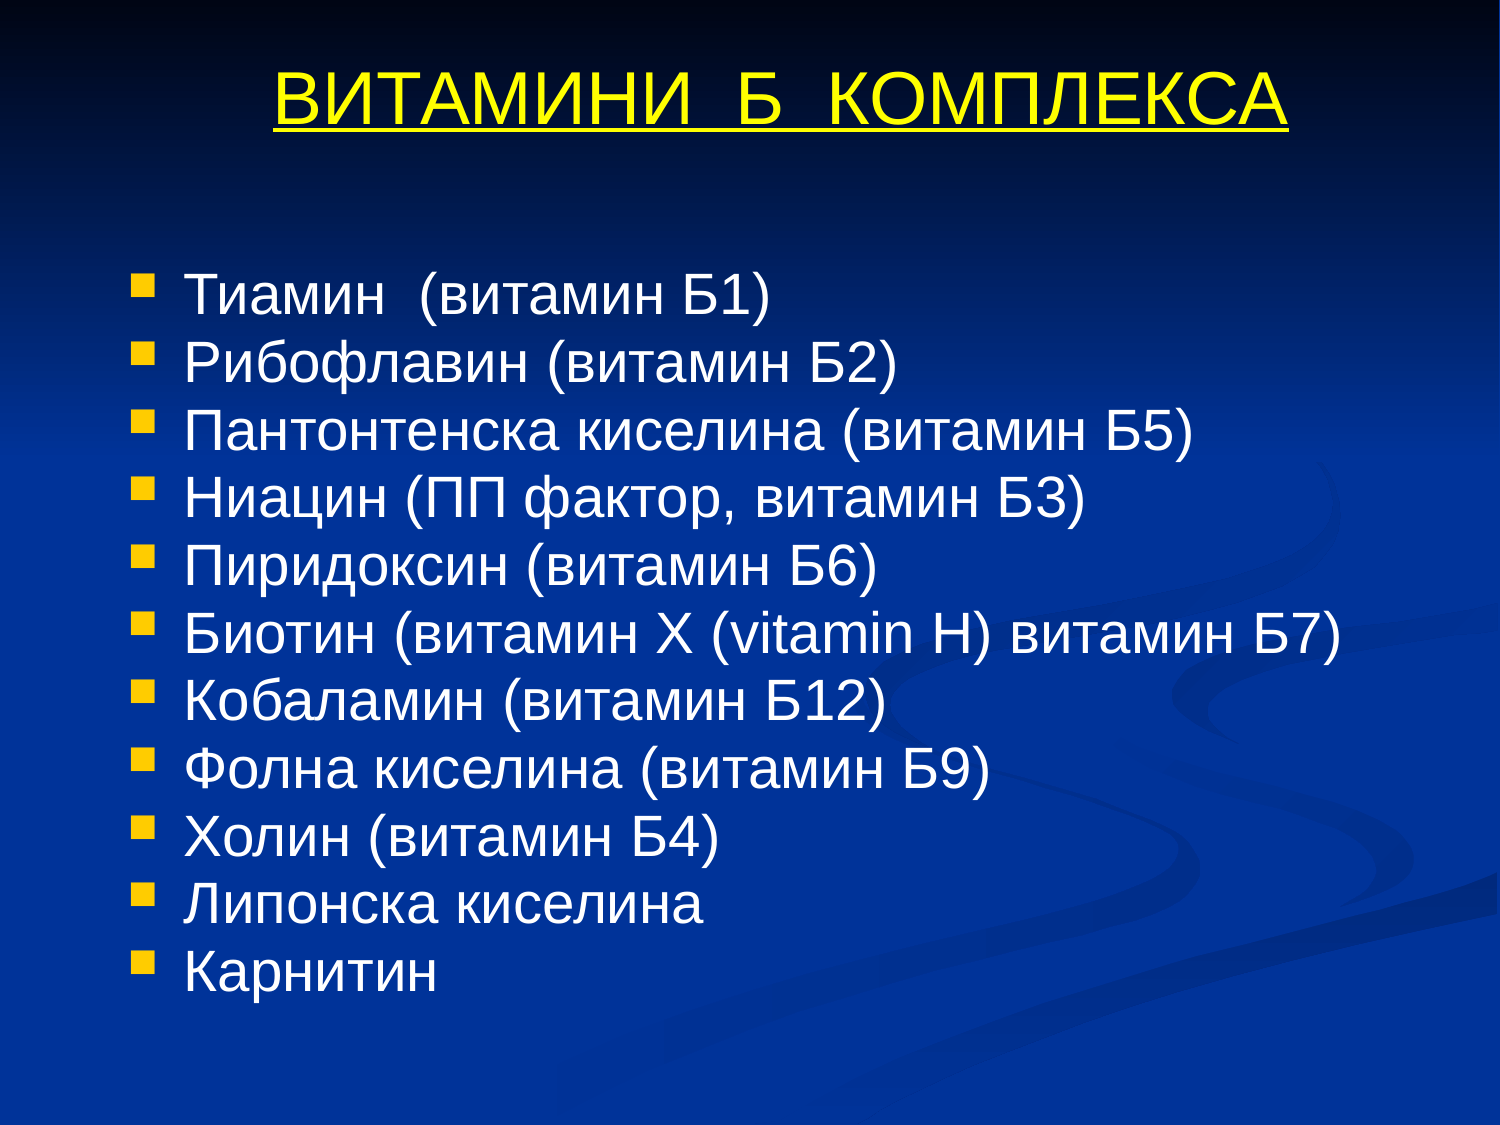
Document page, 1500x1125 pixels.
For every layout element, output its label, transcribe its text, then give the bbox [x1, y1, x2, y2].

list Тиамин (витамин Б1) Рибофлавин (витамин Б2) Пантонтенска киселина (витамин Б5) Ниацин (ПП фактор, витамин Б3) Пиридоксин (витамин Б6) Биотин (витамин Х (vitamin H) витамин Б7) Кобаламин (витамин Б12) Фолна киселина (витамин Б9) Холин (витамин Б4) Липонска киселина Карнитин [112, 262, 1463, 1075]
title ВИТАМИНИ Б КОМПЛЕКСА [174, 0, 1413, 175]
